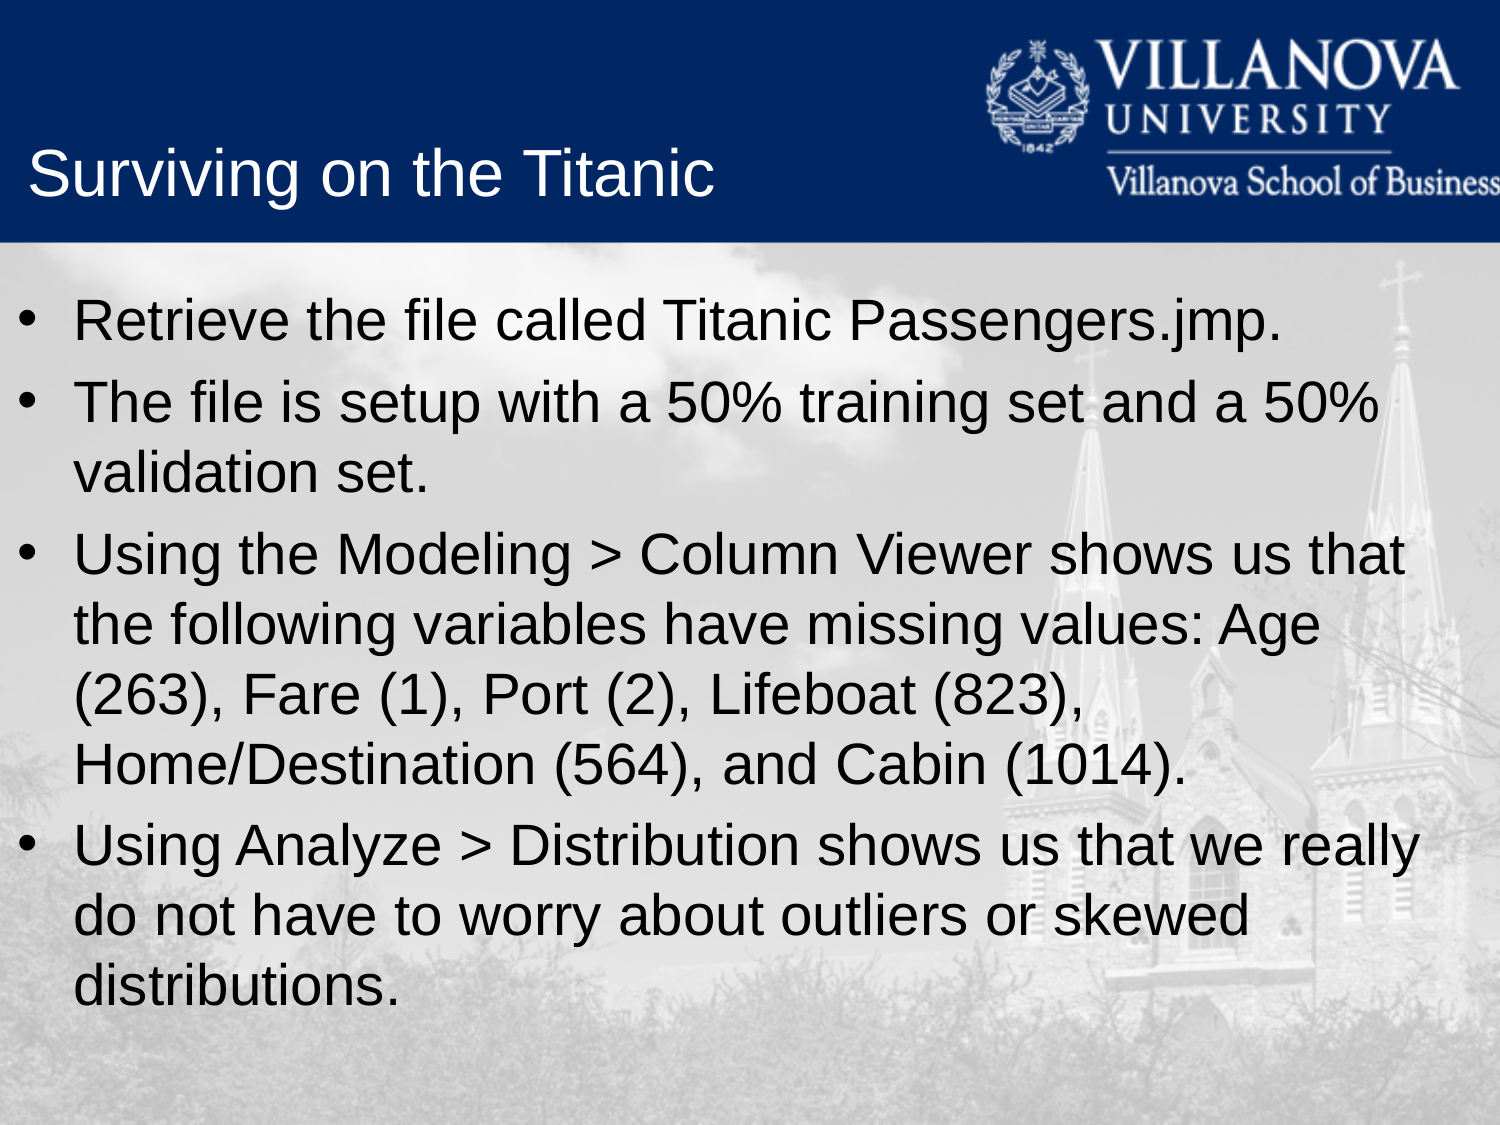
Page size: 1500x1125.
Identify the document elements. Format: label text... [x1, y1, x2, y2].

text_box Surviving on the Titanic [12, 37, 1363, 225]
list Retrieve the file called Titanic Passengers.jmp. The file is setup with a 50% training set and a 50% validation set. Using the Modeling > Column Viewer shows us that the following variables have missing values: Age (263), Fare (1), Port (2), Lifeboat (823), Home/Destination (564), and Cabin (1014). Using Analyze > Distribution shows us that we really do not have to worry about outliers or skewed distributions. [2, 275, 1453, 1013]
picture [0, 0, 1500, 1125]
